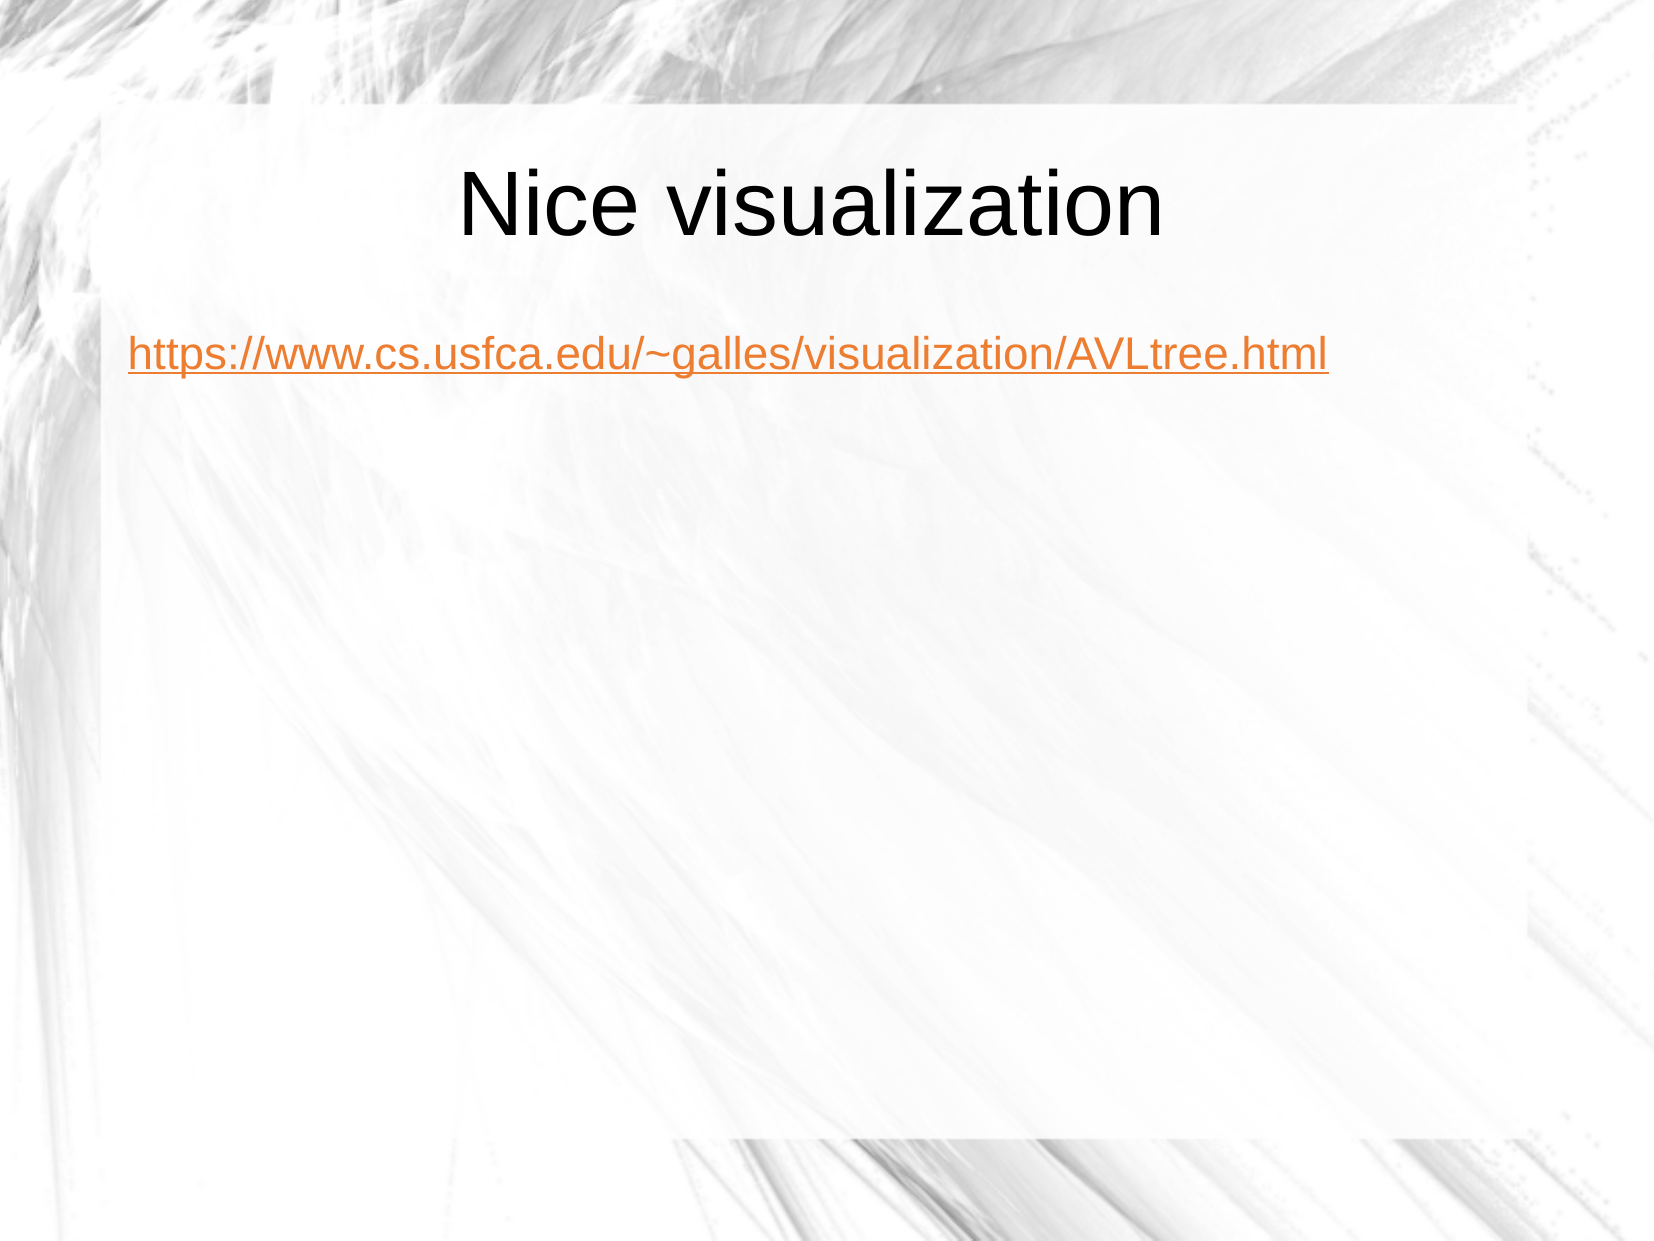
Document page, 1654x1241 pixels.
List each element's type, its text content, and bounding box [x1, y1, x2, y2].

picture [0, 0, 1654, 1241]
list https://www.cs.usfca.edu/~galles/visualization/AVLtree.html [118, 319, 1571, 1109]
title Nice visualization [118, 93, 1506, 299]
